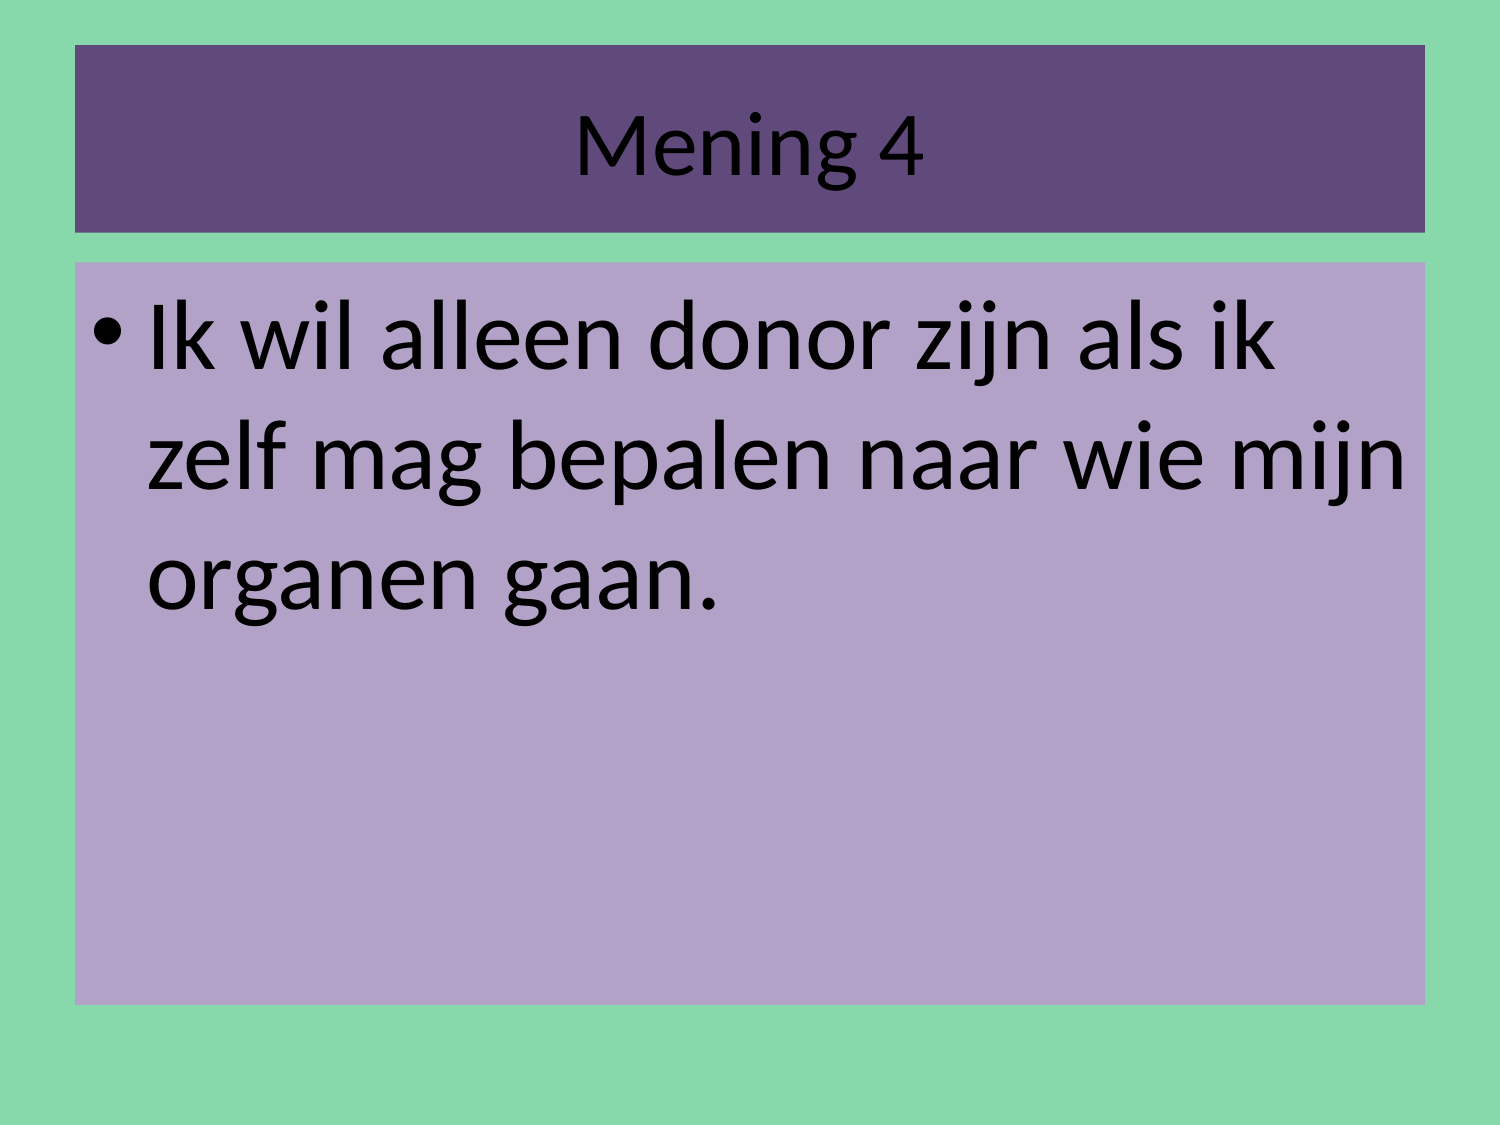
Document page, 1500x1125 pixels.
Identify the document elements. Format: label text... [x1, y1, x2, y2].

list Ik wil alleen donor zijn als ik zelf mag bepalen naar wie mijn organen gaan. [75, 262, 1425, 1005]
title Mening 4 [75, 45, 1425, 233]
